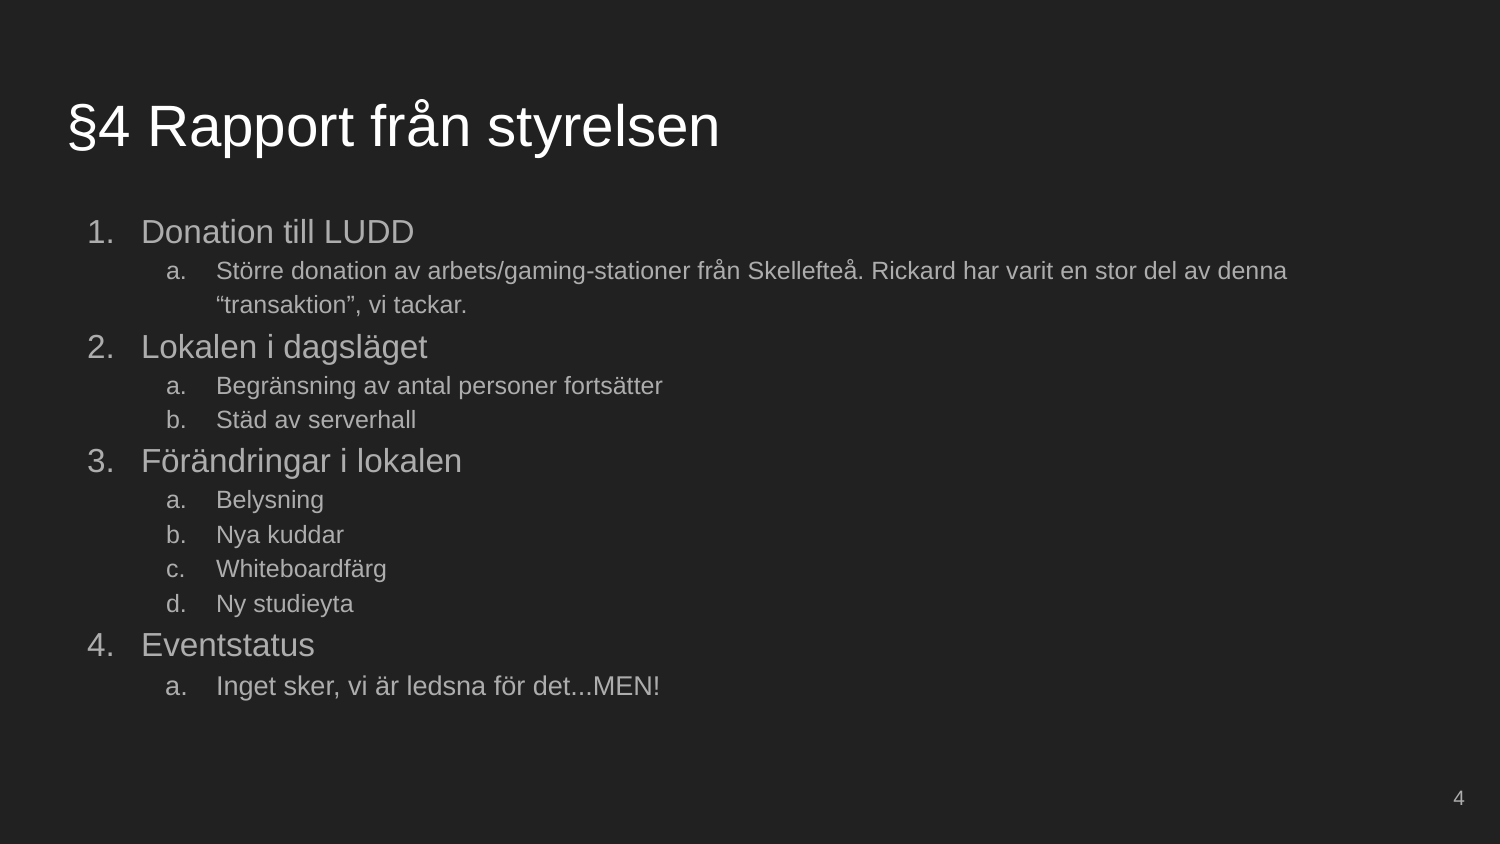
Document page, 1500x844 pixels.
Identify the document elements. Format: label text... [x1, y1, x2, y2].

title §4 Rapport från styrelsen [51, 72, 1449, 167]
slide_number ‹#› [1389, 764, 1480, 830]
list Donation till LUDD Större donation av arbets/gaming-stationer från Skellefteå. Rickard har varit en stor del av denna “transaktion”, vi tackar. Lokalen i dagsläget Begränsning av antal personer fortsätter Städ av serverhall Förändringar i lokalen Belysning Nya kuddar Whiteboardfärg Ny studieyta Eventstatus Inget sker, vi är ledsna för det...MEN! [51, 189, 1449, 750]
